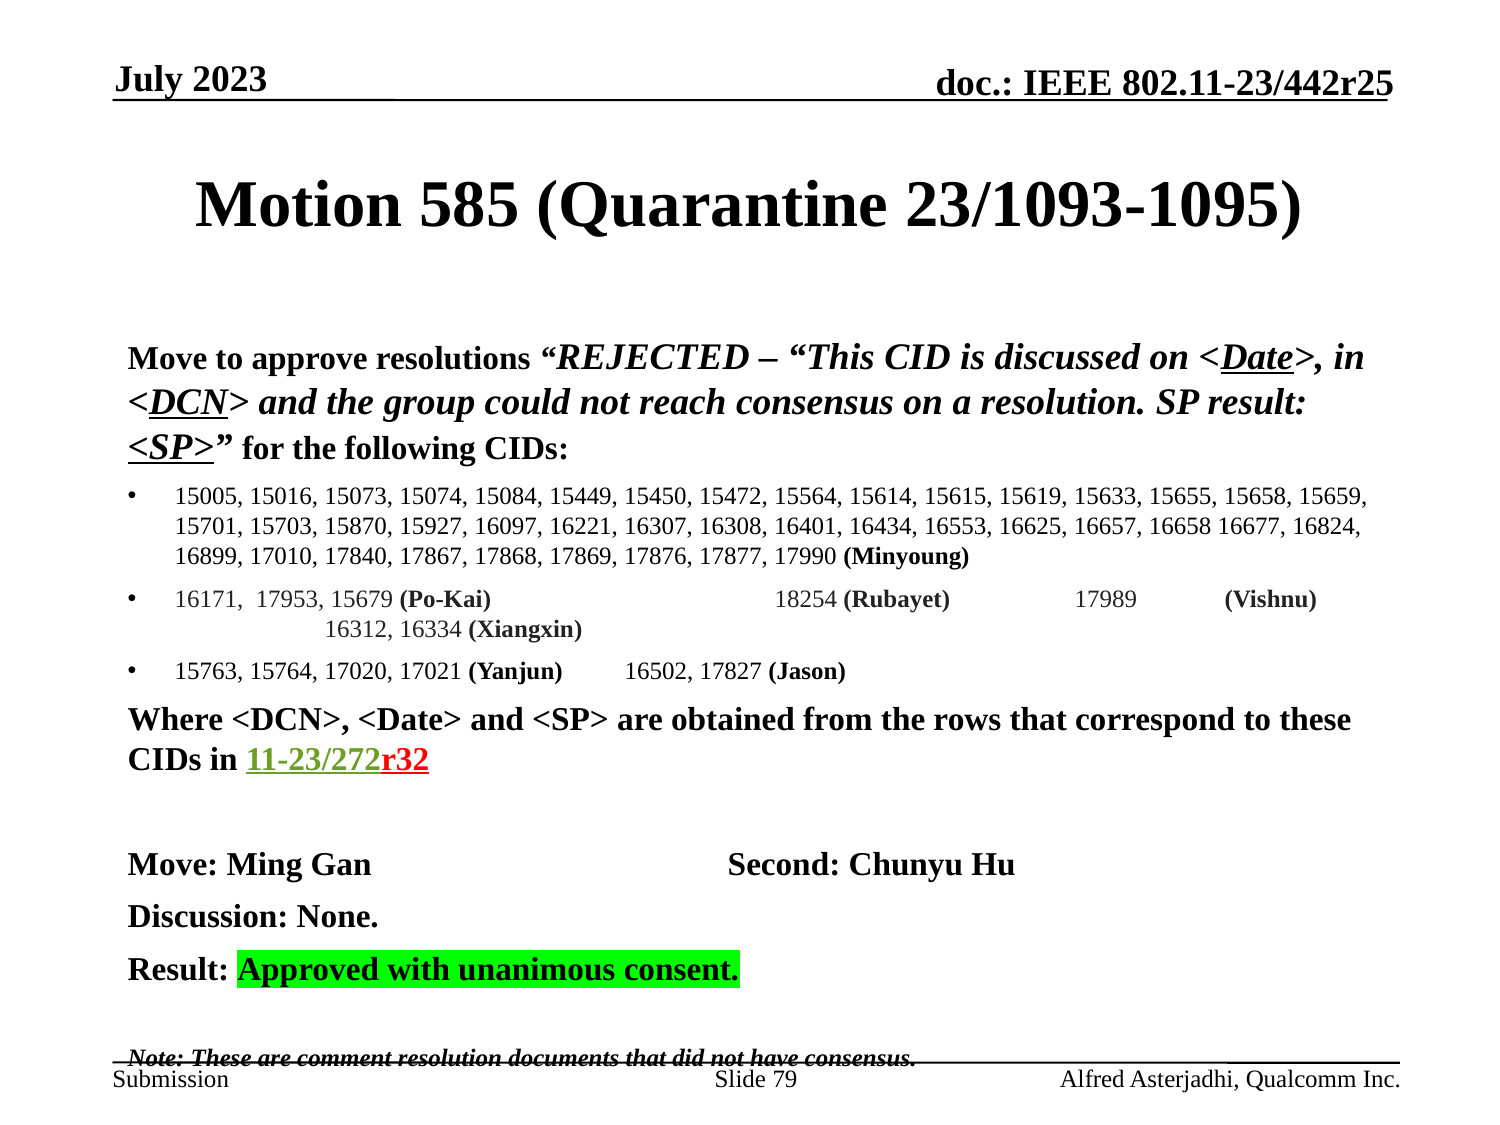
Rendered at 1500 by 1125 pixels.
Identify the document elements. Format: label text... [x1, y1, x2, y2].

title Motion 585 (Quarantine 23/1093-1095) [112, 112, 1388, 288]
footer Alfred Asterjadhi, Qualcomm Inc. [878, 1061, 1402, 1093]
list Move to approve resolutions “REJECTED – “This CID is discussed on <Date>, in <DCN> and the group could not reach consensus on a resolution. SP result: <SP>” for the following CIDs: 15005, 15016, 15073, 15074, 15084, 15449, 15450, 15472, 15564, 15614, 15615, 15619, 15633, 15655, 15658, 15659, 15701, 15703, 15870, 15927, 16097, 16221, 16307, 16308, 16401, 16434, 16553, 16625, 16657, 16658 16677, 16824, 16899, 17010, 17840, 17867, 17868, 17869, 17876, 17877, 17990 (Minyoung) 16171, 17953, 15679 (Po-Kai) 18254 (Rubayet) 17989 (Vishnu) 16312, 16334 (Xiangxin) 15763, 15764, 17020, 17021 (Yanjun) 16502, 17827 (Jason) Where <DCN>, <Date> and <SP> are obtained from the rows that correspond to these CIDs in 11-23/272r32 Move: Ming Gan Second: Chunyu Hu Discussion: None. Result: Approved with unanimous consent. Note: These are comment resolution documents that did not have consensus. [112, 324, 1388, 1063]
slide_number Slide 79 [712, 1061, 800, 1123]
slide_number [114, 54, 423, 100]
